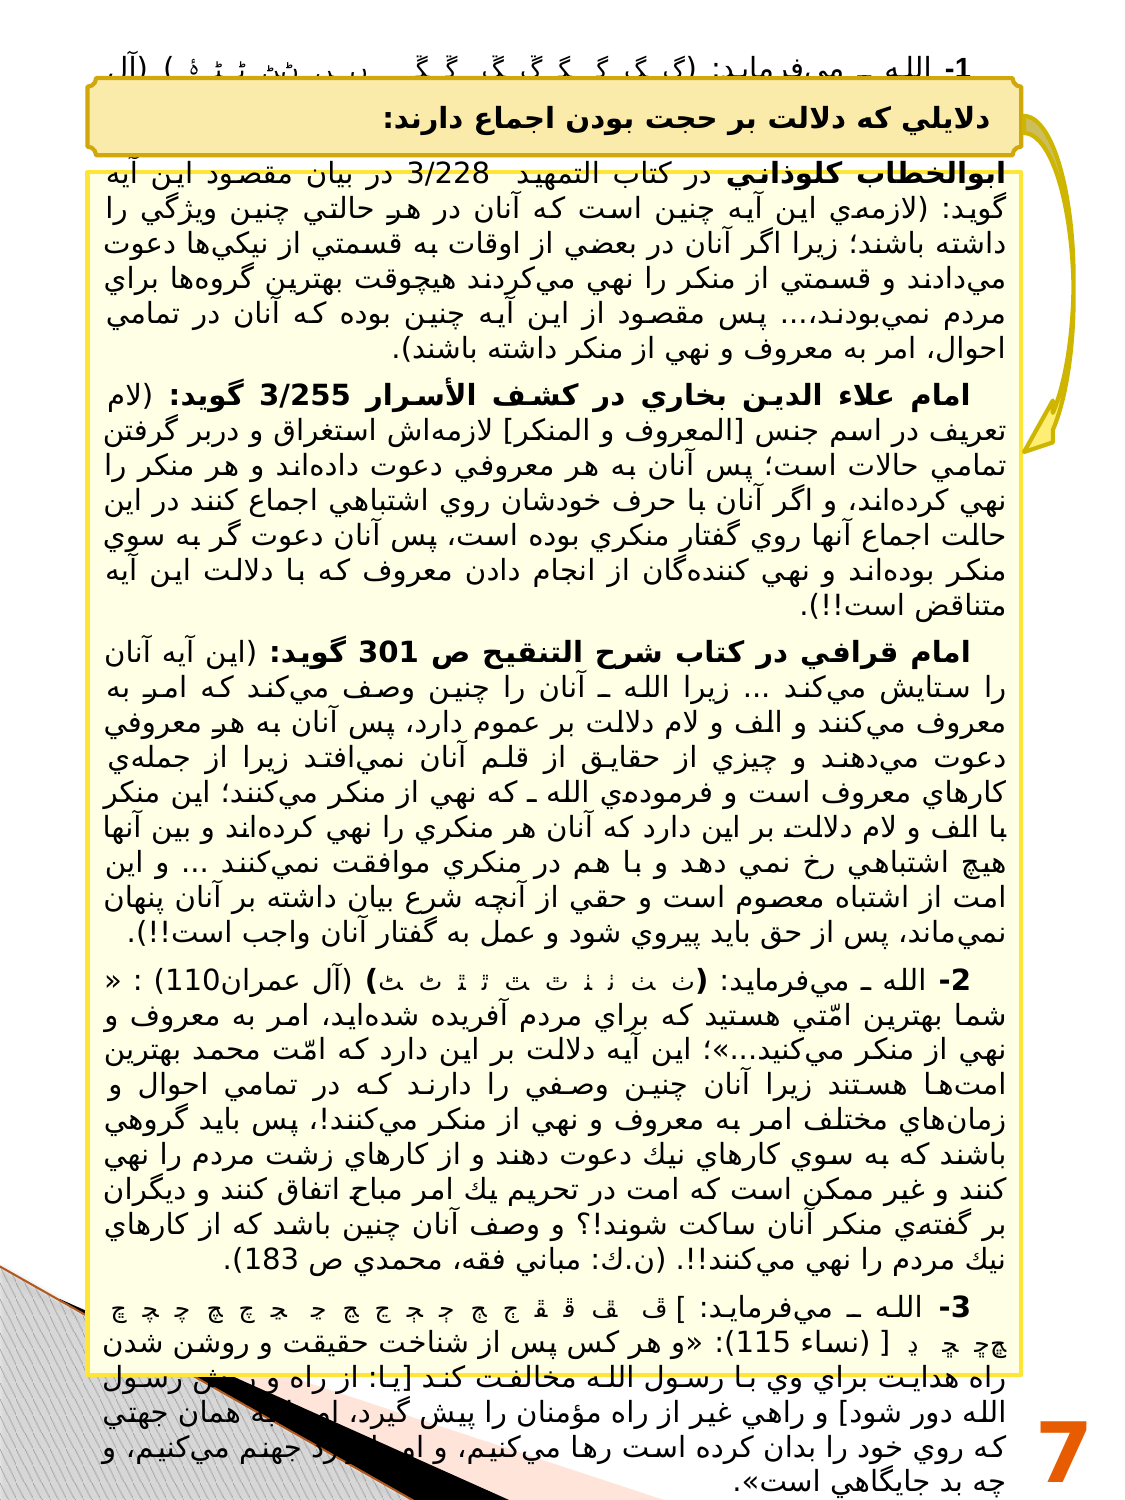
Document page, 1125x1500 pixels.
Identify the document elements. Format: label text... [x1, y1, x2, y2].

text_box [3, 1276, 85, 1326]
text_box [1021, 113, 1076, 454]
text_box [176, 1377, 399, 1500]
text_box 1- الله ـ مي‌فرمايد: (ﮖ ﮗ ﮘ ﮙ ﮚ ﮛ ﮜ ﮝ ﮞ ﮟ ﮠﮡ ﮢ ﮣ ﮤ ) (آل عمران 104) : « بايد از ميان شما گروهي باشند كه دعوت به نيكي كنند و امر به معروف ونهي از منكر نمايند و آنان خود رستگارانند »؛ امام ابوالخطاب كلوذاني در كتاب التمهيد 3/228 در بيان مقصود اين آيه گويد: (لازمه‌ي اين آيه چنين است كه آنان در هر حالتي چنين ويژگي را داشته باشند؛ زيرا اگر آنان در بعضي از اوقات به قسمتي از نيكي‌ها دعوت مي‌دادند و قسمتي از منكر را نهي مي‌كردند هيچوقت بهترين گروه‌ها براي مردم نمي‌بودند،... پس مقصود از اين آيه چنين بوده كه آنان در تمامي احوال، امر به معروف و نهي از منكر داشته باشند). امام علاء الدين بخاري در كشف الأسرار 3/255 گويد: (لام تعريف در اسم جنس [المعروف و المنكر] لازمه‌اش استغراق و دربر گرفتن تمامي حالات است؛ پس آنان به هر معروفي دعوت داده‌اند و هر منكر را نهي كرده‌اند، و اگر آنان با حرف خودشان روي اشتباهي اجماع كنند در اين حالت اجماع آنها روي گفتار منكري بوده است، پس آنان دعوت گر به سوي منكر بوده‌اند و نهي كننده‌گان از انجام دادن معروف كه با دلالت اين آيه متناقض است!!). امام قرافي در كتاب شرح التنقيح ص 301 گويد: (اين آيه آنان را ستايش‌ مي‌كند ... زيرا الله ـ آنان را چنين وصف مي‌كند كه امر به معروف مي‌كنند و الف و لام دلالت بر عموم دارد، پس آنان به هر معروفي دعوت مي‌دهند و چيزي از حقايق از قلم آنان نمي‌افتد زيرا از جمله‌ي كارهاي معروف است و فرموده‌ي الله ـ كه نهي از منكر مي‌كنند؛ اين منكر با الف و لام دلالت بر اين دارد كه آنان هر منكري را نهي كرده‌اند و بين آنها هيچ اشتباهي رخ نمي دهد و با هم در منكري موافقت نمي‌كنند ... و اين امت از اشتباه معصوم است و حقي از آنچه شرع بيان داشته بر آنان پنهان نمي‌ماند، پس از حق بايد پيروي شود و عمل به گفتار آنان واجب است!!). 2- الله ـ مي‌فرمايد: (ﭞ ﭟ ﭠ ﭡ ﭢ ﭣ ﭤ ﭥ ﭦ ﭧ) (آل عمران110) : « شما بهترين امّتي هستيد كه براي مردم آفريده شده‌ايد، امر به معروف و نهي از منكر مي‌كنيد...»؛ اين آيه دلالت بر اين دارد كه امّت محمد بهترين امت‌ها هستند زيرا آنان چنين وصفي را دارند كه در تمامي احوال و زمان‌هاي مختلف امر به معروف و نهي از منكر مي‌كنند!، پس بايد گروهي باشند كه به سوي كارهاي نيك دعوت دهند و از كارهاي زشت مردم را نهي كنند و غير ممكن است كه امت در تحريم يك امر مباح اتفاق كنند و ديگران بر گفته‌ي منكر آنان ساكت شوند!؟ و وصف آنان چنين باشد كه از كارهاي نيك مردم را نهي مي‌كنند!!. (ن.ك: مباني فقه، محمدي ص 183). 3- الله ـ مي‌فرمايد: ] ﭮ ﭯ ﭰ ﭱ ﭲ ﭳ ﭴ ﭵ ﭶ ﭷ ﭸ ﭹ ﭺ ﭻ ﭼ ﭽ ﭾ ﭿﮀ ﮁ ﮂ [ (نساء 115): «و هر كس پس از شناخت حقيقت و روشن شدن راه هدايت براي وي با رسول الله مخالفت كند [يا: از راه و روش رسول الله دور شود] و راهي غير از راه مؤمنان را پيش گيرد، او را به همان جهتي كه روي خود را بدان كرده است رها مي‌كنيم، و او را وارد جهنم مي‌كنيم، و چه بد جايگاهي است». [85, 170, 1023, 1377]
text_box دلايلي كه دلالت بر حجت بودن اجماع دارند: [85, 75, 1024, 158]
text_box 76 [996, 1392, 1125, 1500]
